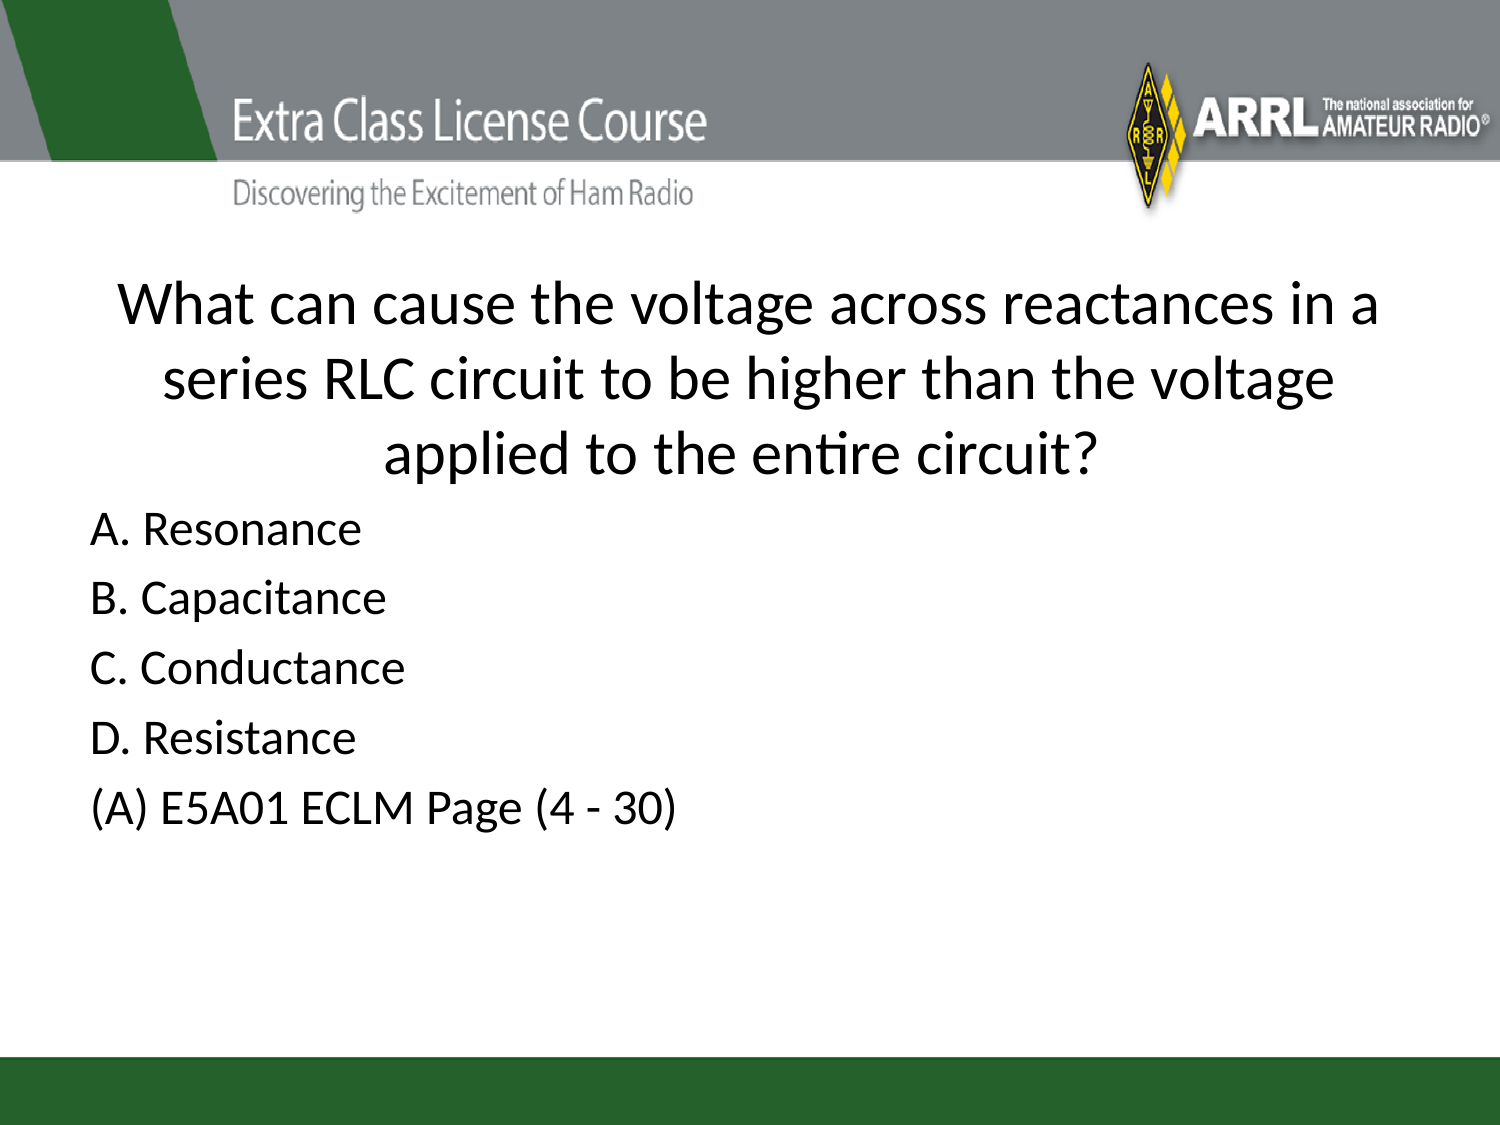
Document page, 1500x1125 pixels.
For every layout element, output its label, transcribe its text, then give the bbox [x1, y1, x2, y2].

picture [0, 0, 1500, 1125]
title What can cause the voltage across reactances in a series RLC circuit to be higher than the voltage applied to the entire circuit? [75, 254, 1425, 435]
list A. Resonance B. Capacitance C. Conductance D. Resistance (A) E5A01 ECLM Page (4 - 30) [75, 487, 1425, 1005]
